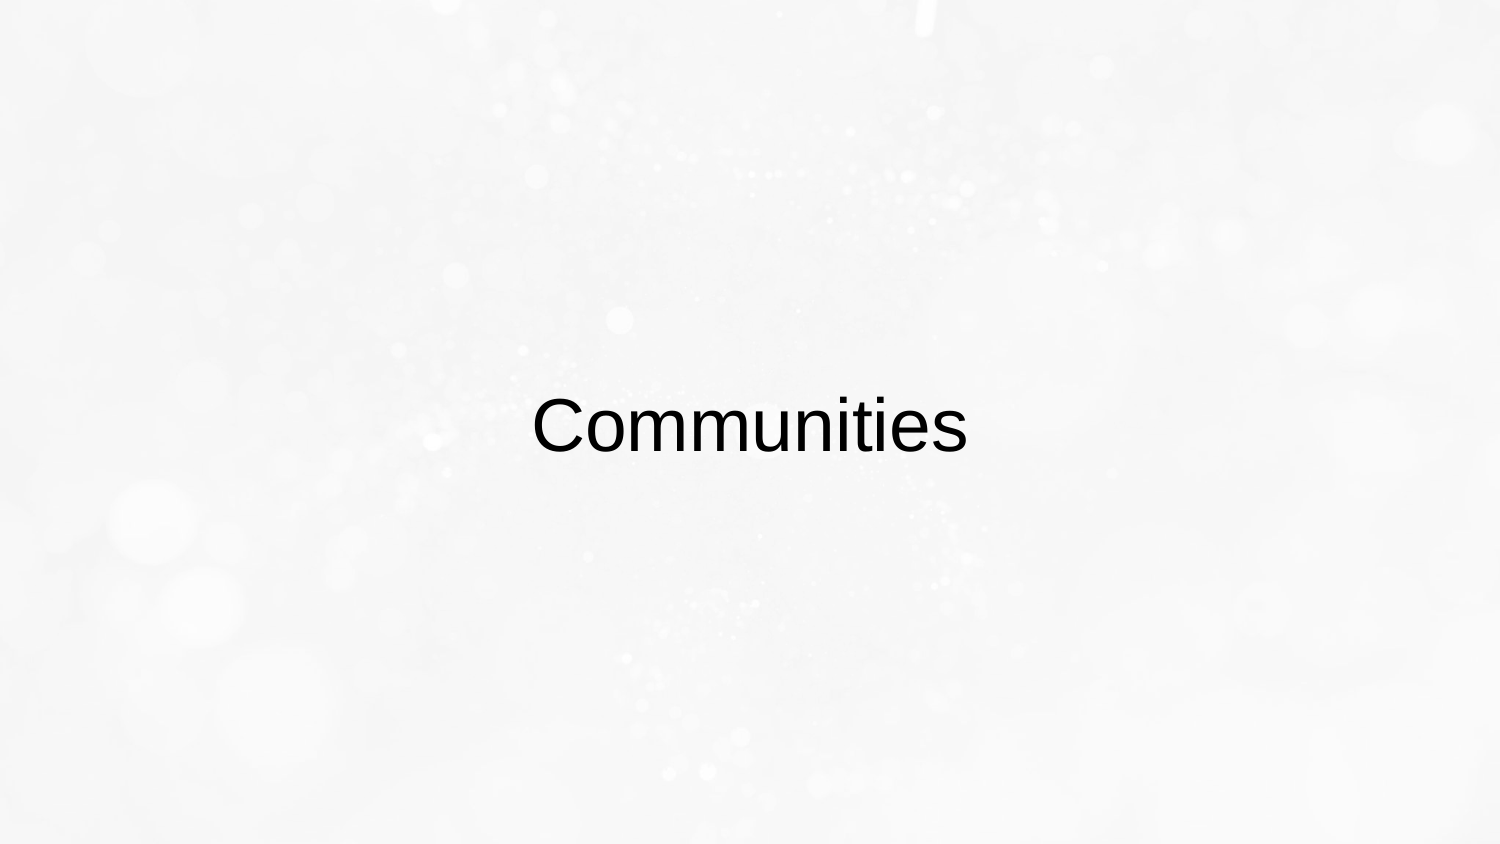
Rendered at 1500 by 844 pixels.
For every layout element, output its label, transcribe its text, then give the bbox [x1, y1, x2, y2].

title Communities [51, 352, 1449, 491]
